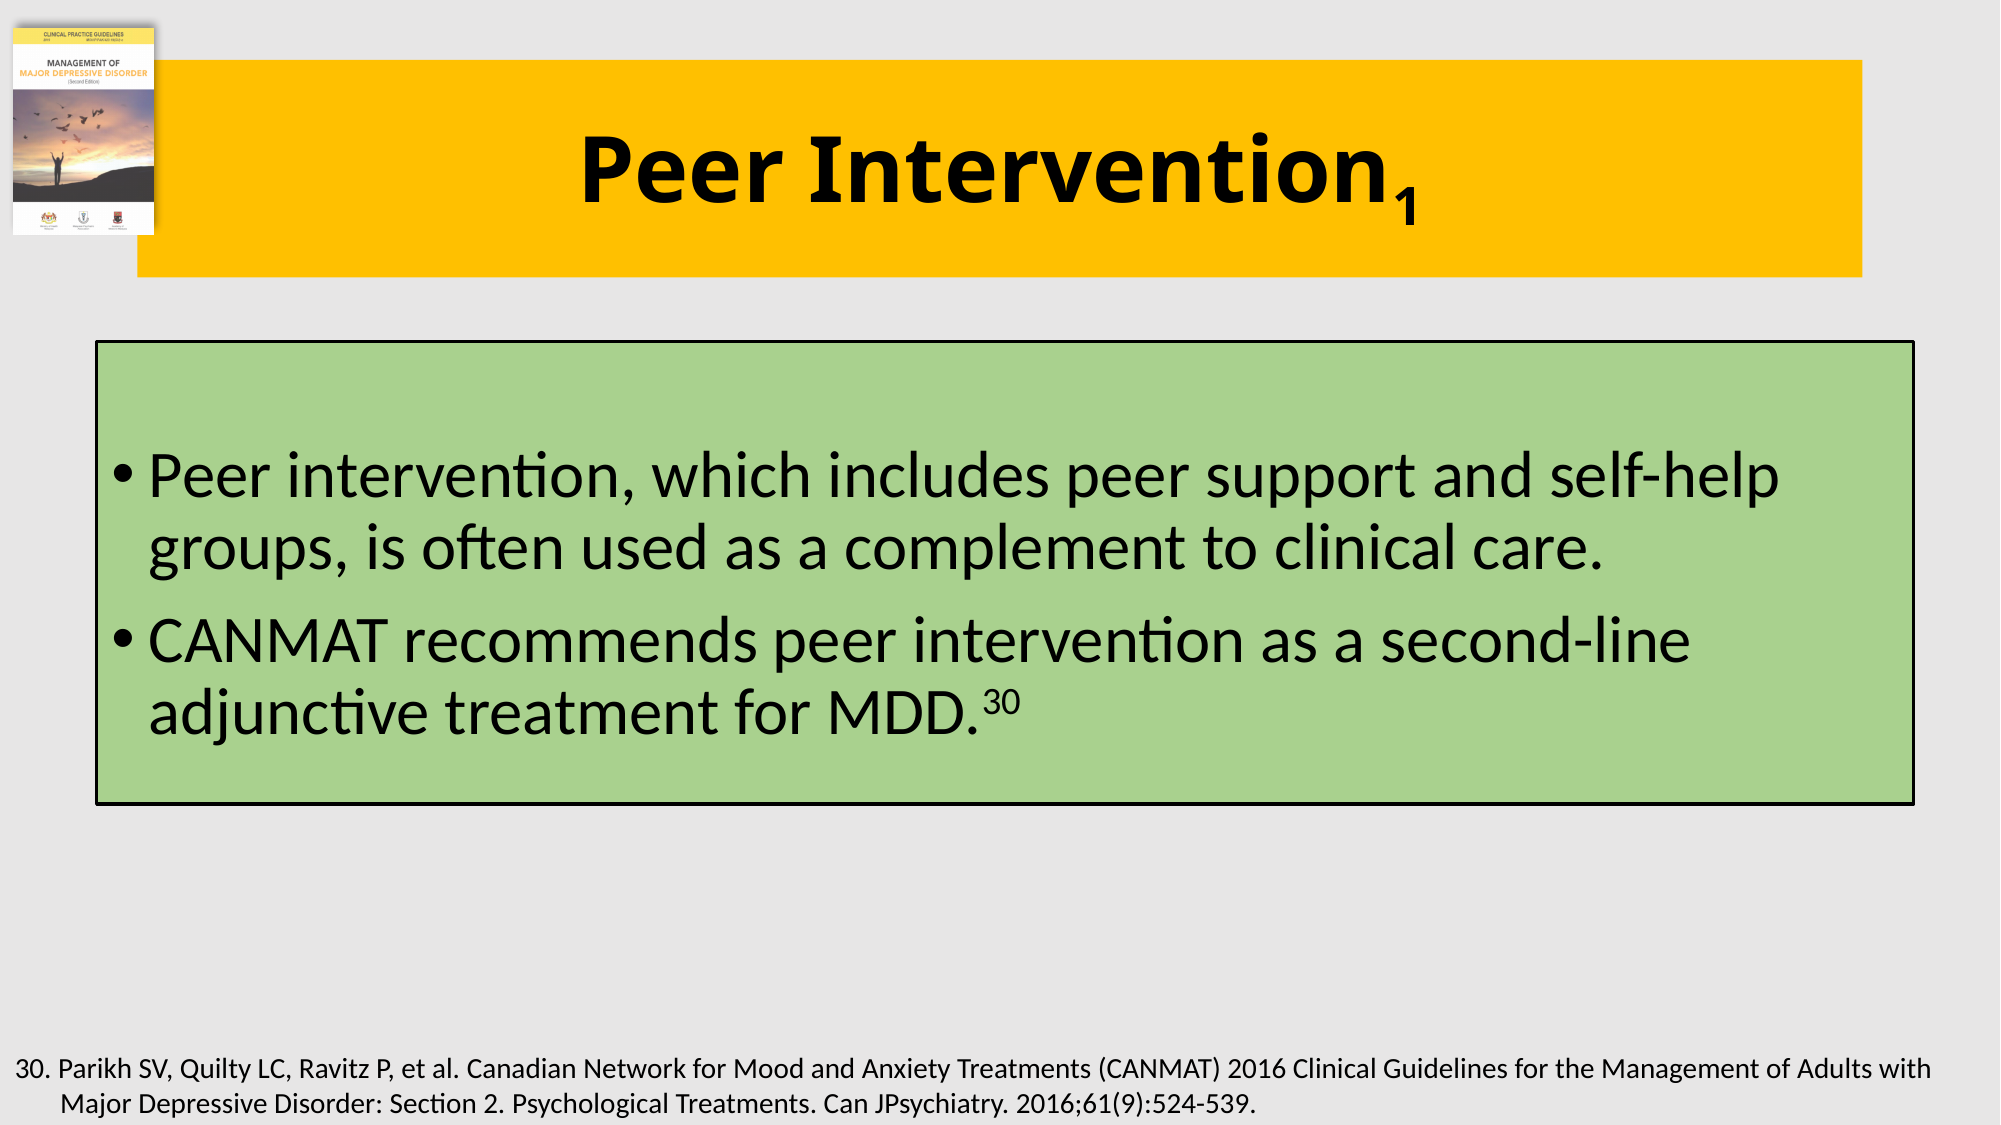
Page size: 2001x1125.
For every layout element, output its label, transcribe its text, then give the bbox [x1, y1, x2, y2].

picture [13, 28, 154, 235]
text_box 30. Parikh SV, Quilty LC, Ravitz P, et al. Canadian Network for Mood and Anxiety Treatments (CANMAT) 2016 Clinical Guidelines for the Management of Adults with Major Depressive Disorder: Section 2. Psychological Treatments. Can JPsychiatry. 2016;61(9):524-539. [0, 1041, 2000, 1125]
title Peer Intervention1 [137, 59, 1863, 278]
list Peer intervention, which includes peer support and self-help groups, is often used as a complement to clinical care. CANMAT recommends peer intervention as a second-line adjunctive treatment for MDD.30 [96, 341, 1914, 805]
